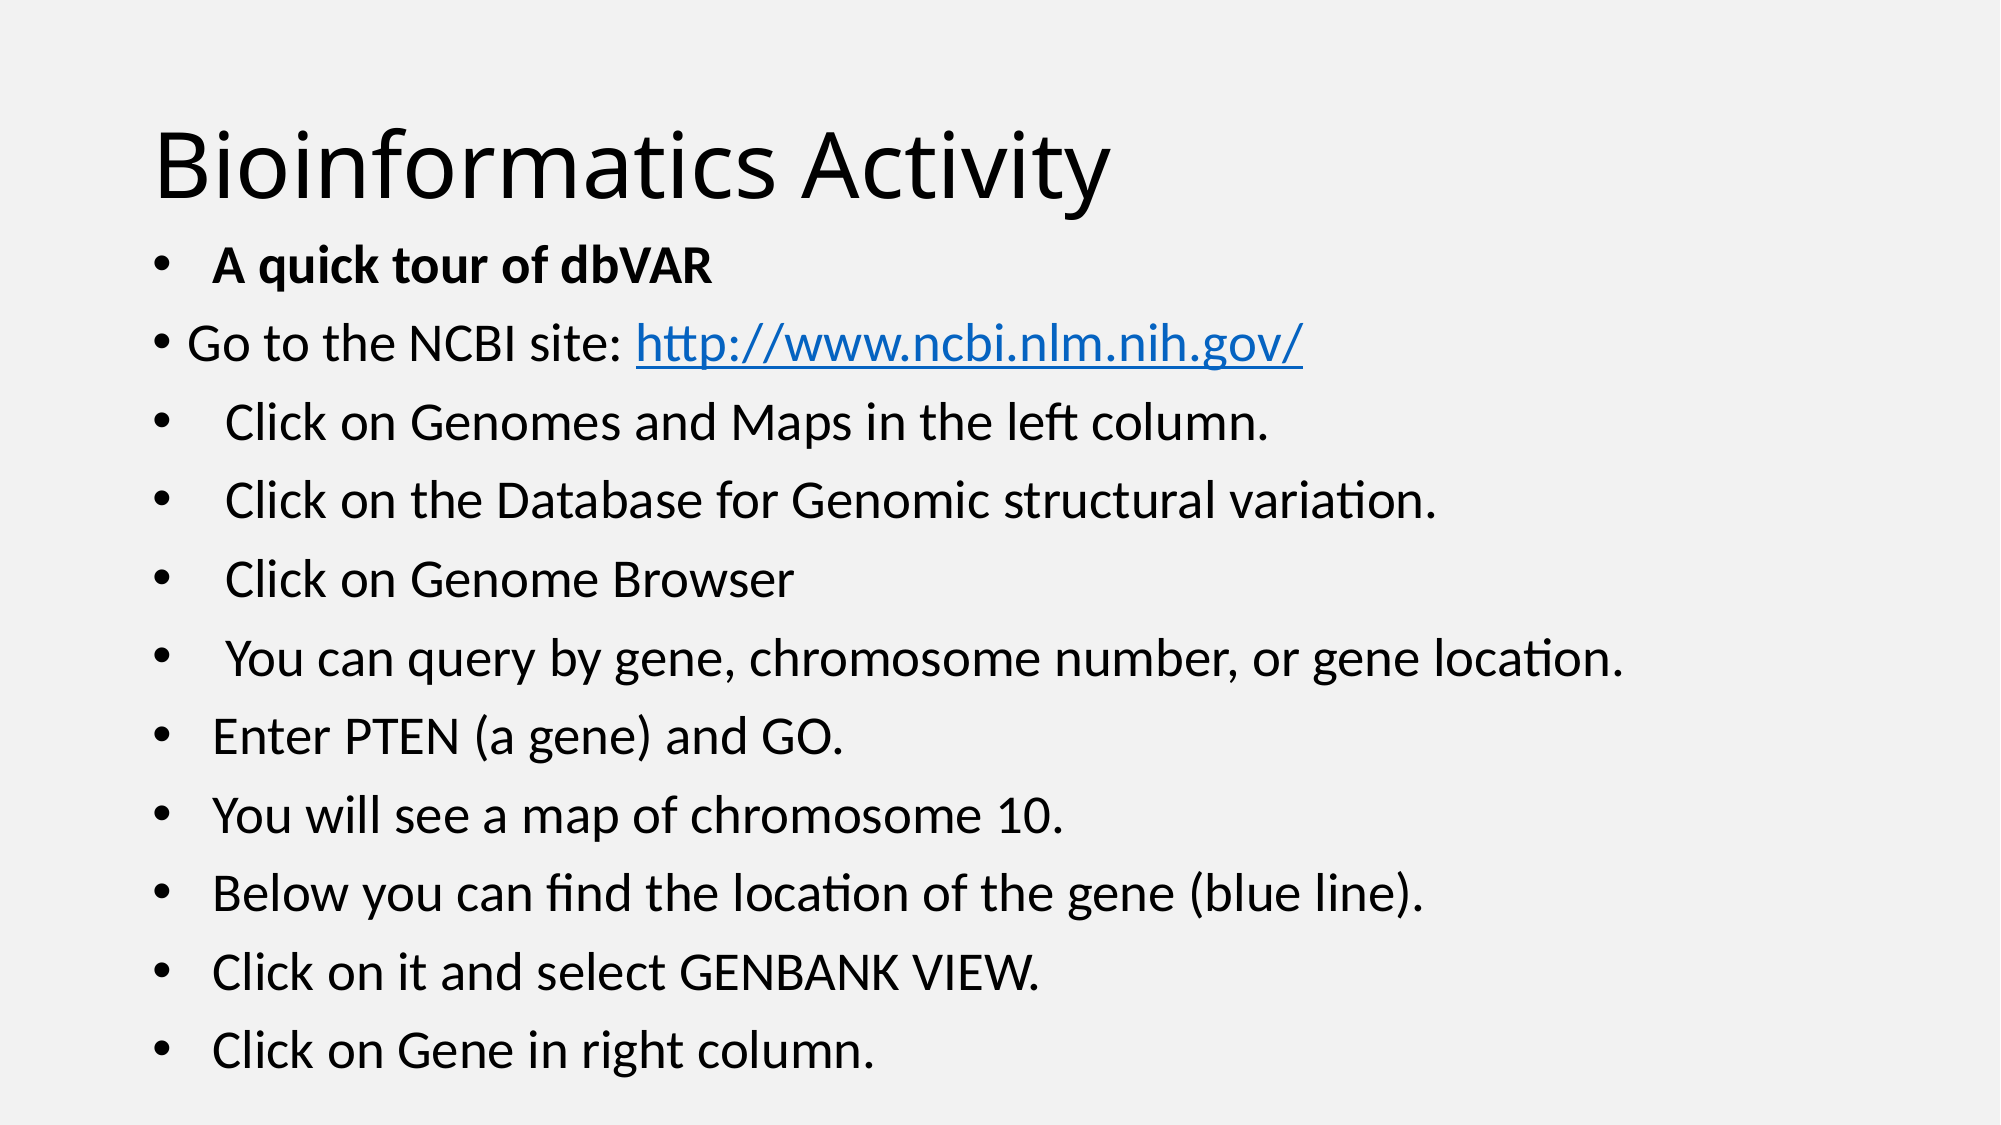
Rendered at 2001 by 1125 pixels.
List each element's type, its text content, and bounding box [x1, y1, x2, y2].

list A quick tour of dbVAR Go to the NCBI site: http://www.ncbi.nlm.nih.gov/ Click on Genomes and Maps in the left column. Click on the Database for Genomic structural variation. Click on Genome Browser You can query by gene, chromosome number, or gene location. Enter PTEN (a gene) and GO. You will see a map of chromosome 10. Below you can find the location of the gene (blue line). Click on it and select GENBANK VIEW. Click on Gene in right column. [137, 228, 1863, 1090]
title Bioinformatics Activity [137, 59, 1863, 228]
